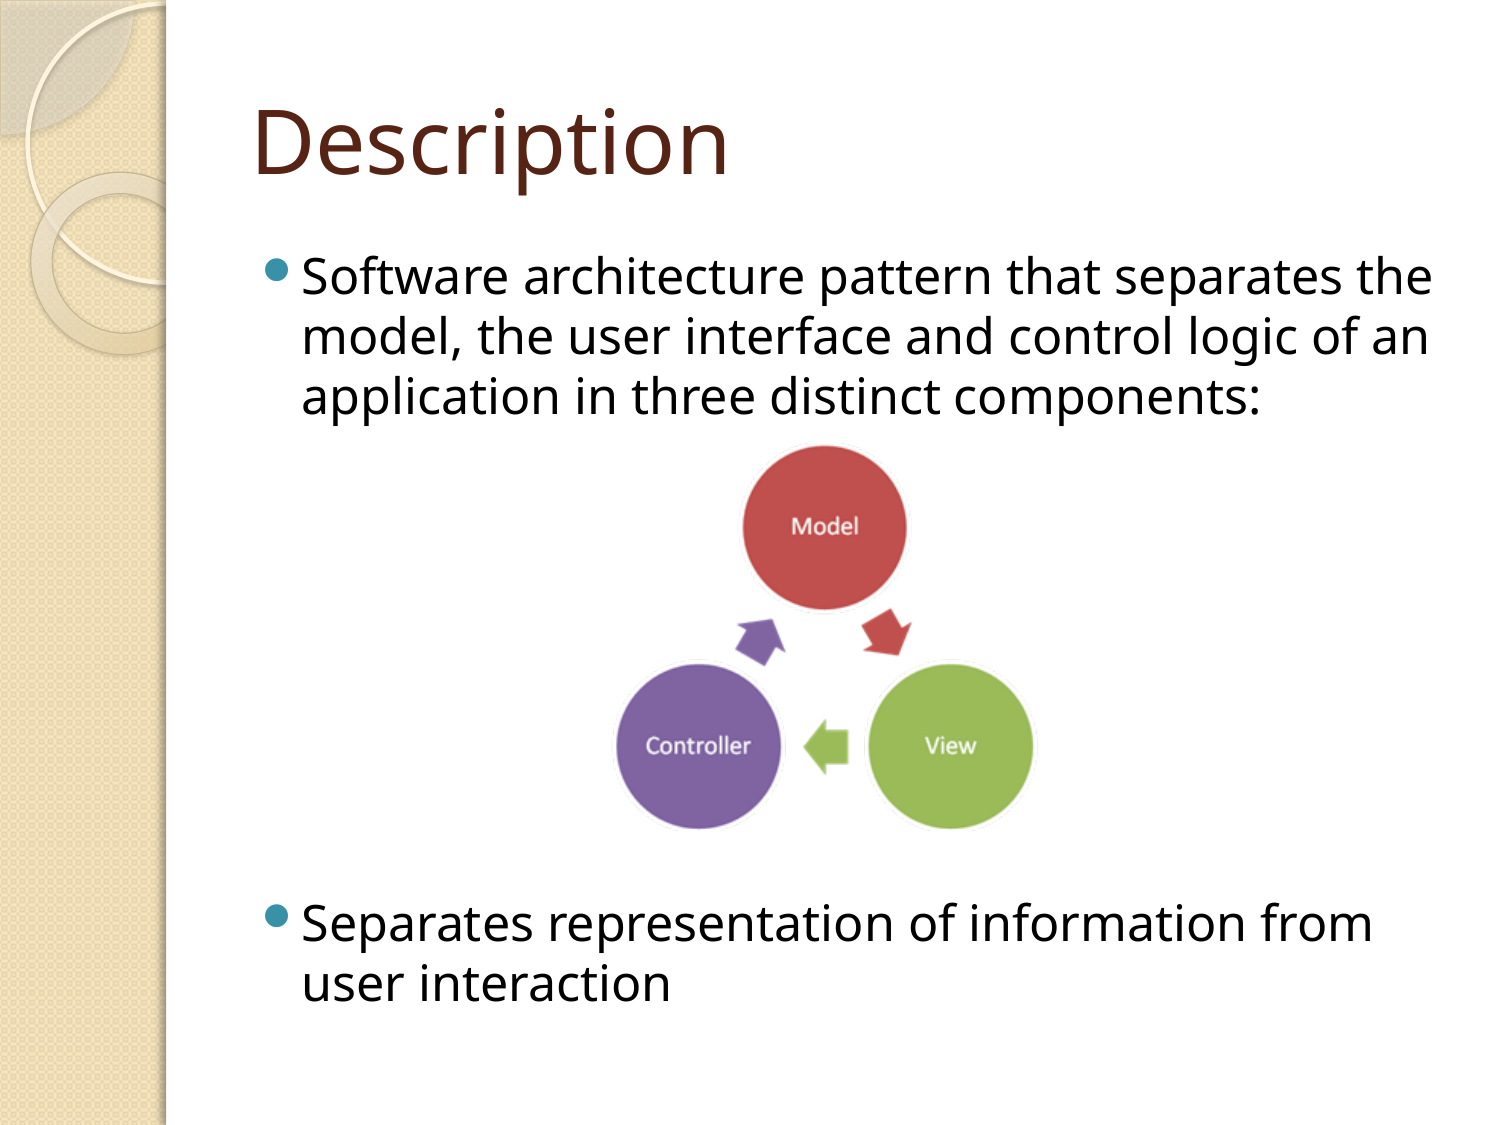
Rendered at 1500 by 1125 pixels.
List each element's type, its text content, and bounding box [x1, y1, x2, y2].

list Software architecture pattern that separates the model, the user interface and control logic of an application in three distinct components: Separates representation of information from user interaction [235, 237, 1466, 1025]
picture [387, 442, 1263, 832]
title Description [235, 45, 1466, 233]
